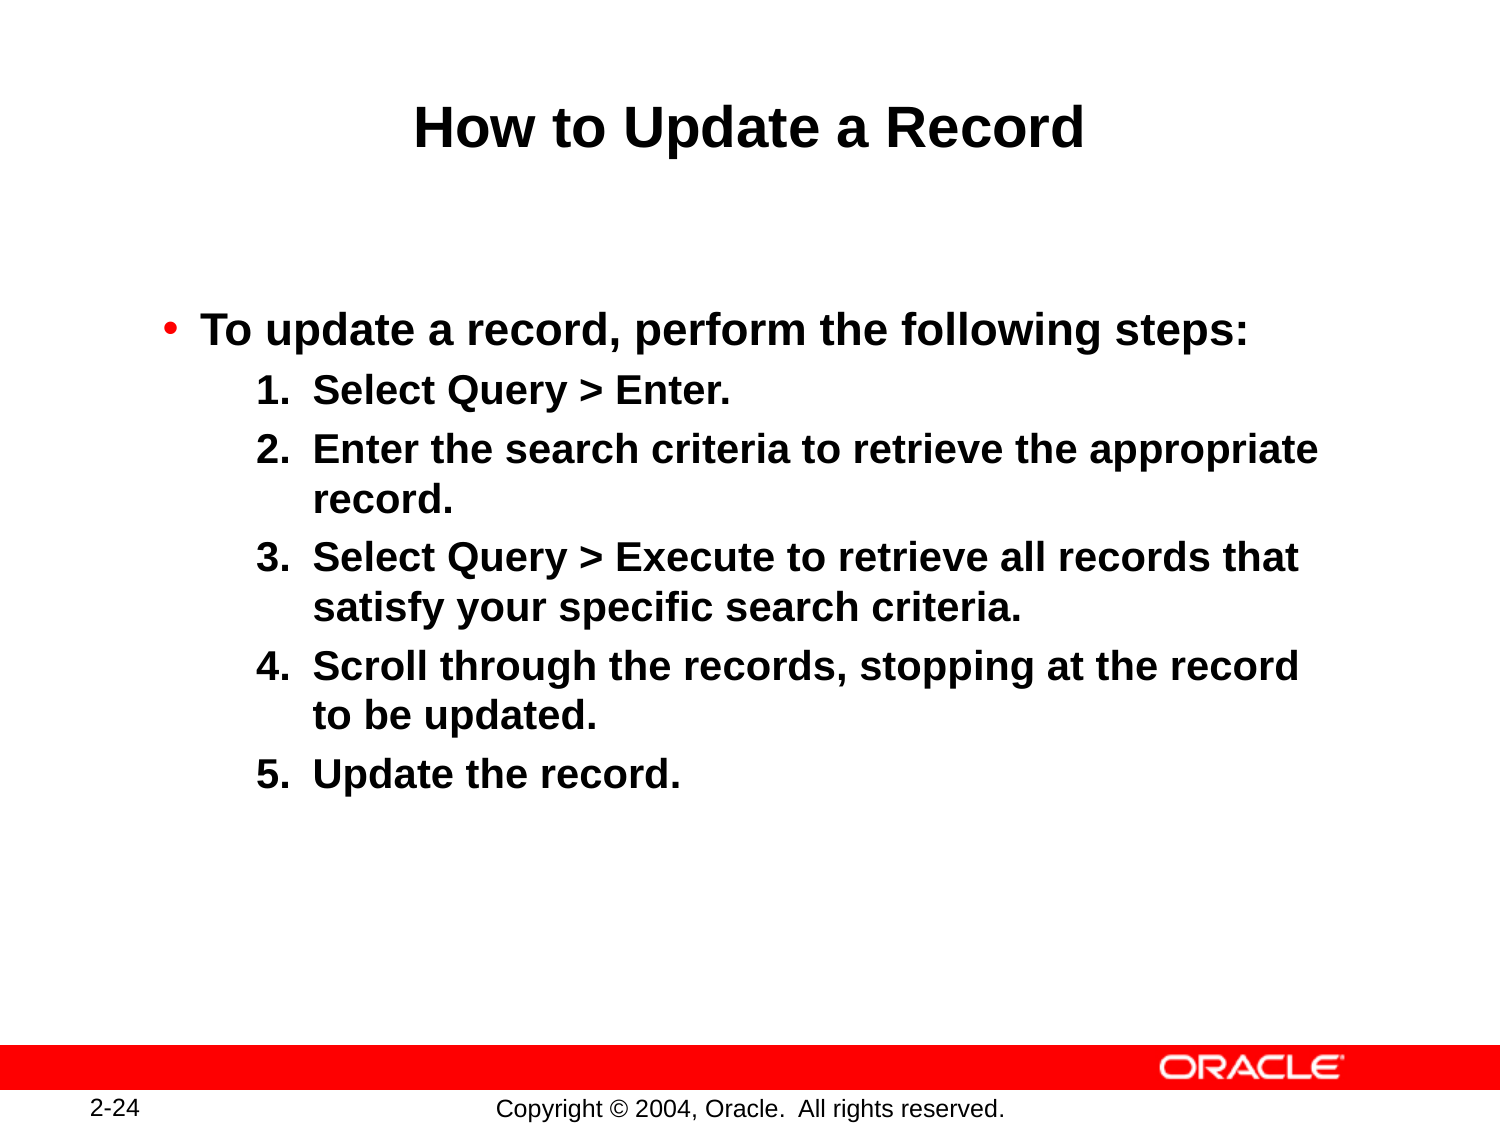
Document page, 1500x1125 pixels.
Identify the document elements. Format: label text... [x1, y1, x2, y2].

title How to Update a Record [149, 87, 1351, 232]
list To update a record, perform the following steps: 1. Select Query > Enter. 2. Enter the search criteria to retrieve the appropriate record. 3. Select Query > Execute to retrieve all records that satisfy your specific search criteria. 4. Scroll through the records, stopping at the record to be updated. 5. Update the record. [141, 297, 1351, 879]
